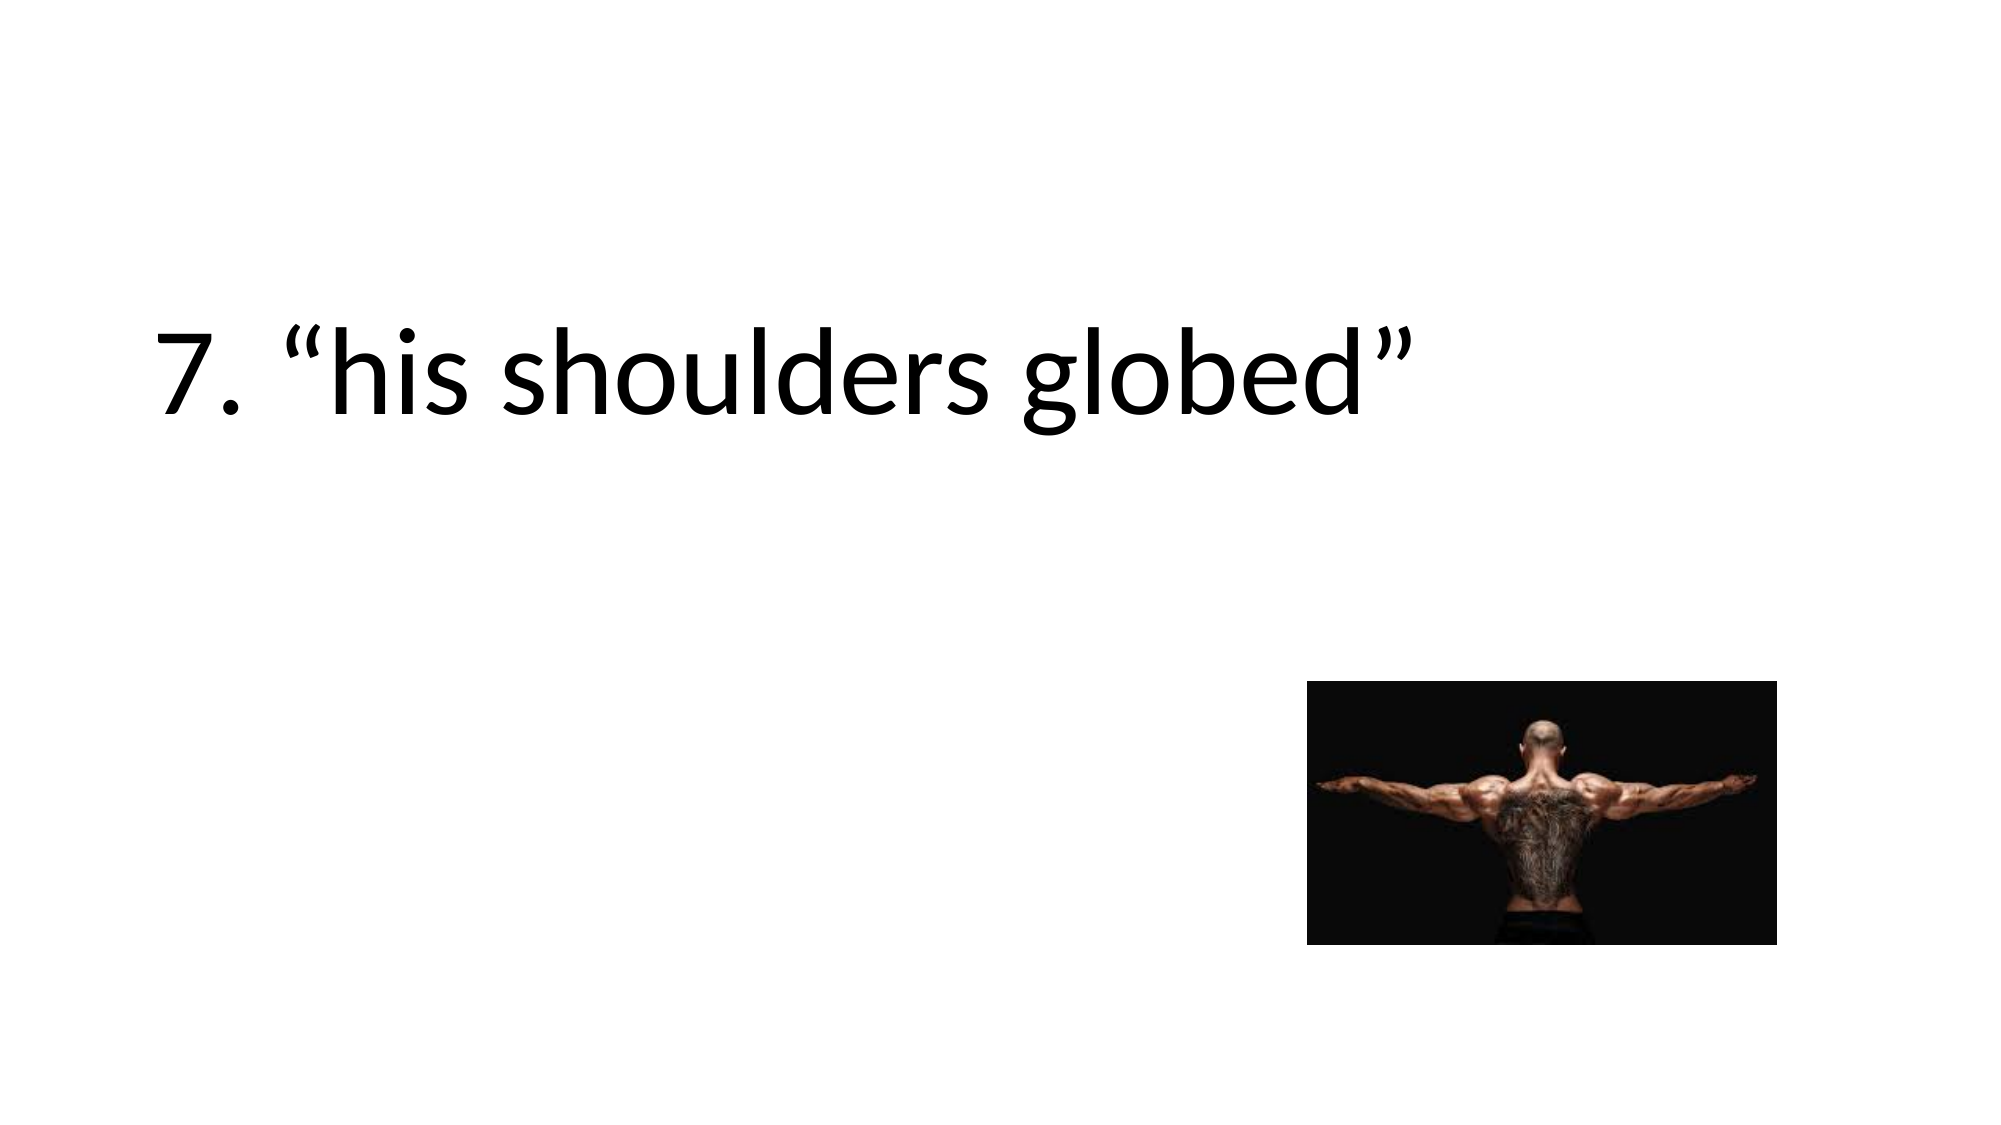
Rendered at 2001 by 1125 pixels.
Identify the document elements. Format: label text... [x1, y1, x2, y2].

picture [1307, 681, 1777, 945]
list 7. “his shoulders globed” [137, 299, 1863, 1014]
